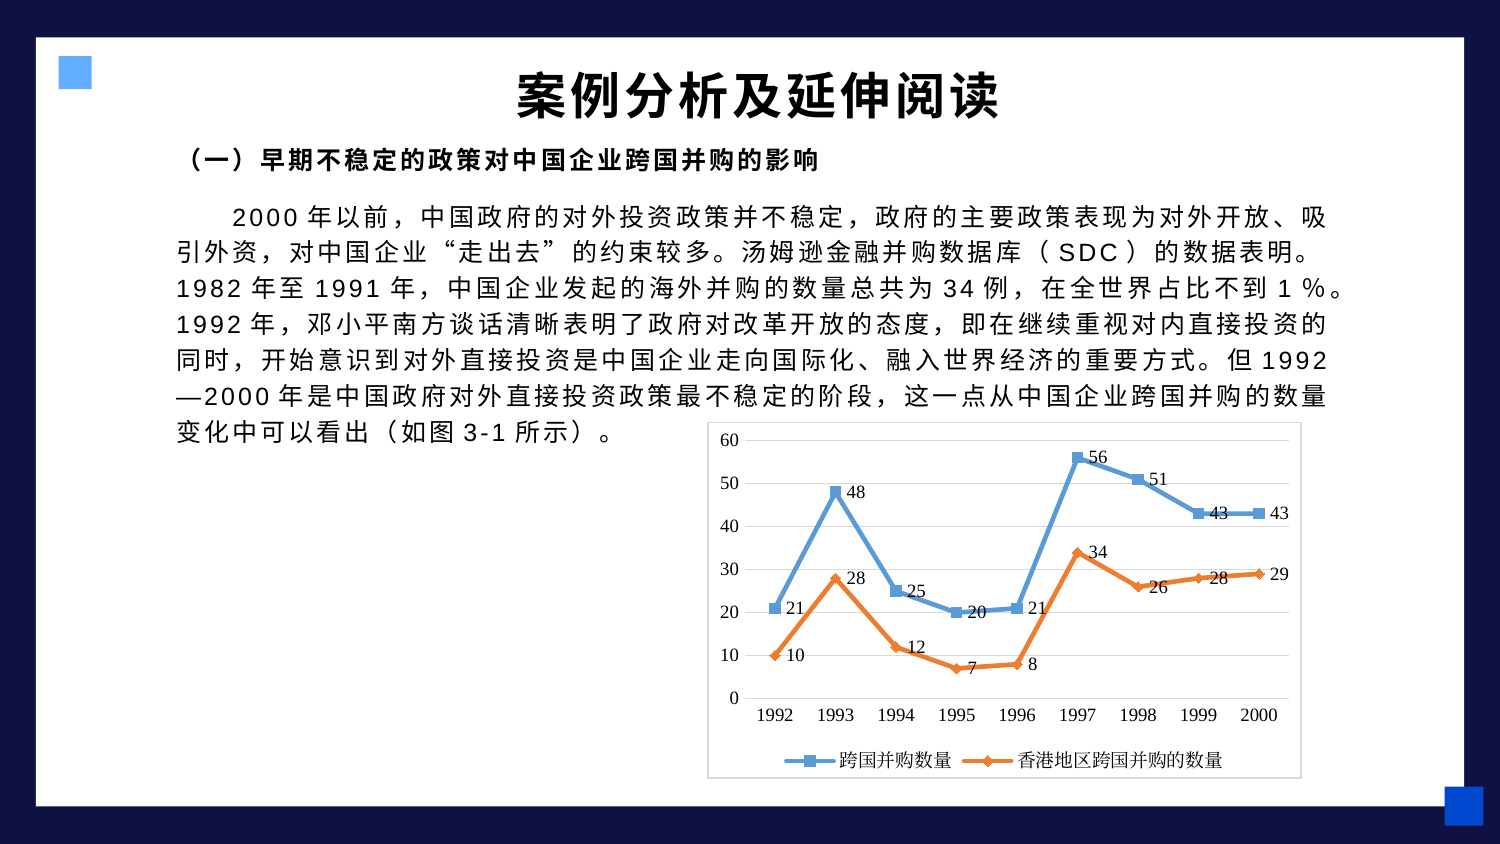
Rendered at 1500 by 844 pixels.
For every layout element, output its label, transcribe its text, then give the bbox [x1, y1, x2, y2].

list （一）早期不稳定的政策对中国企业跨国并购的影响 2000年以前，中国政府的对外投资政策并不稳定，政府的主要政策表现为对外开放、吸引外资，对中国企业“走出去”的约束较多。汤姆逊金融并购数据库（SDC）的数据表明。1982年至1991年，中国企业发起的海外并购的数量总共为34例，在全世界占比不到1％。1992年，邓小平南方谈话清晰表明了政府对改革开放的态度，即在继续重视对内直接投资的同时，开始意识到对外直接投资是中国企业走向国际化、融入世界经济的重要方式。但1992—2000年是中国政府对外直接投资政策最不稳定的阶段，这一点从中国企业跨国并购的数量变化中可以看出（如图3-1所示）。 [159, 138, 1344, 718]
chart [707, 421, 1302, 779]
title 案例分析及延伸阅读 [100, 43, 1412, 133]
